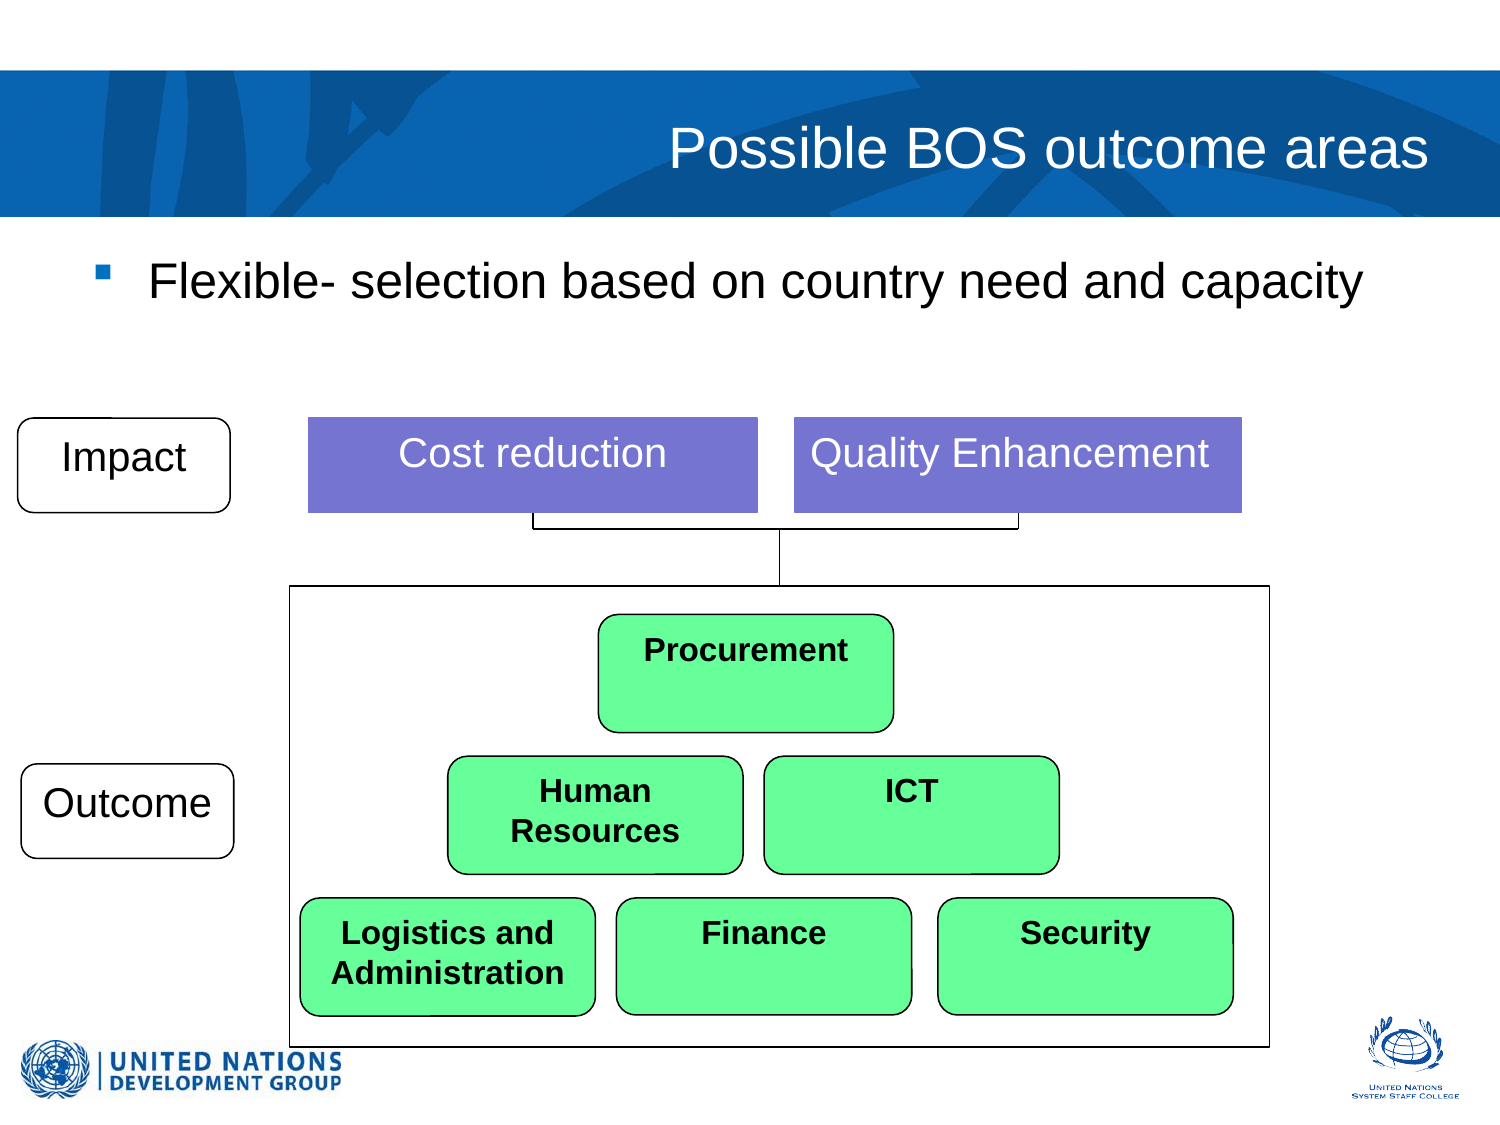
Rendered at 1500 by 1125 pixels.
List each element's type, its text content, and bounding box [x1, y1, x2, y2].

title Possible BOS outcome areas [171, 94, 1447, 195]
text_box Quality Enhancement [795, 418, 1242, 513]
text_box Outcome [21, 763, 234, 859]
picture [1352, 1016, 1459, 1099]
text_box Cost reduction [308, 418, 758, 513]
text_box [289, 586, 1270, 1047]
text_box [299, 614, 1234, 1017]
text_box Impact [17, 417, 231, 513]
picture [21, 1040, 341, 1099]
list Flexible- selection based on country need and capacity [76, 240, 1412, 383]
picture [0, 70, 1500, 217]
